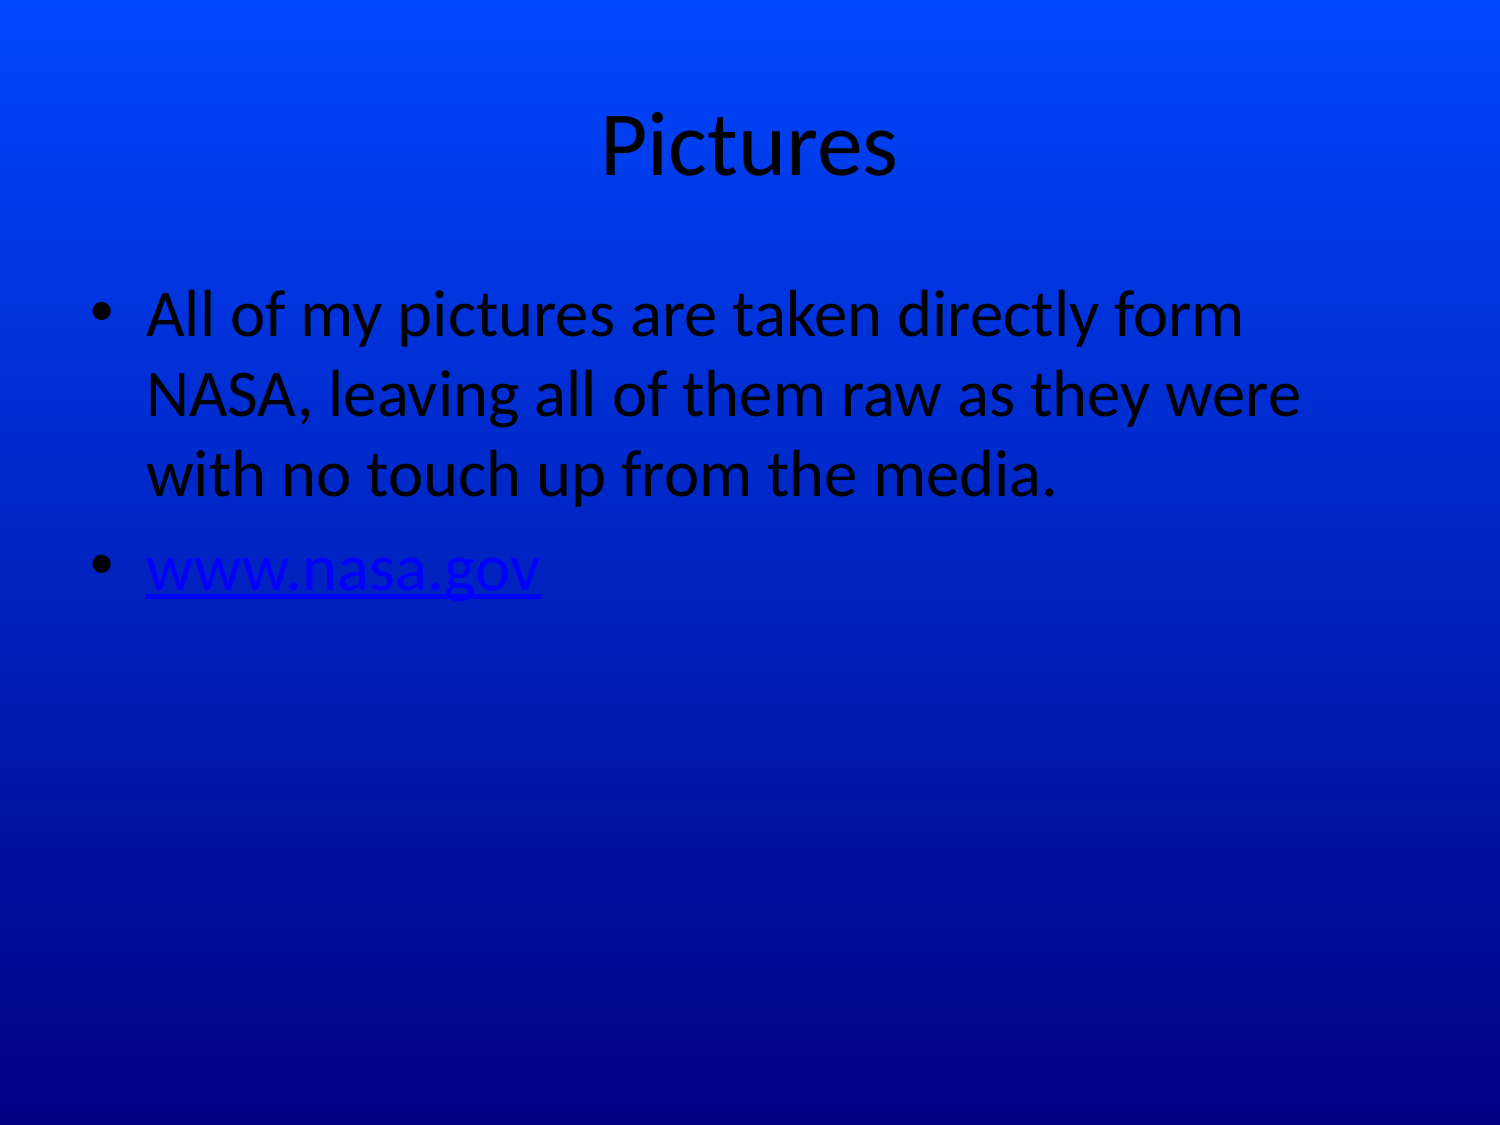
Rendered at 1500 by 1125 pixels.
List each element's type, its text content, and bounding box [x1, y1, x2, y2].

list All of my pictures are taken directly form NASA, leaving all of them raw as they were with no touch up from the media. www.nasa.gov [75, 262, 1425, 1005]
title Pictures [75, 45, 1425, 233]
